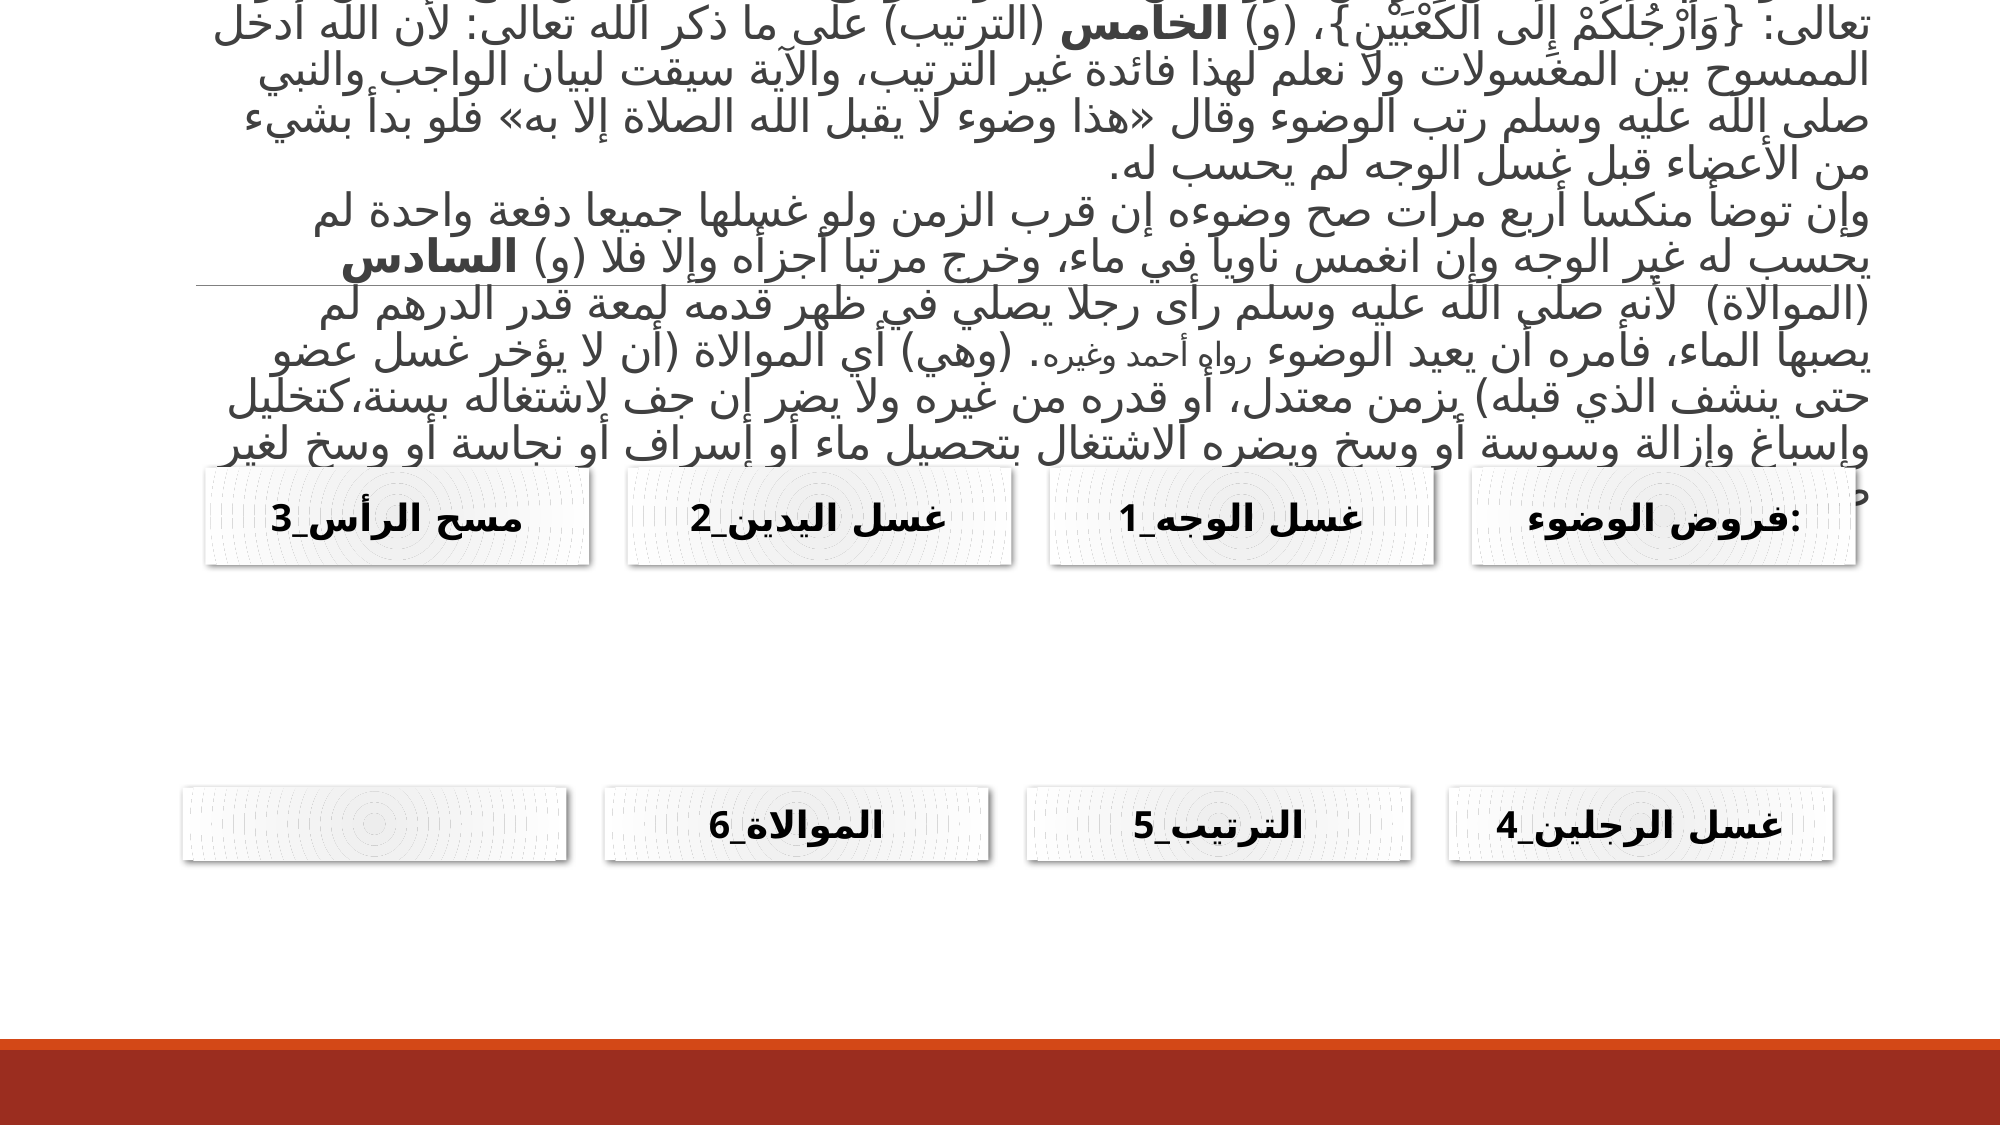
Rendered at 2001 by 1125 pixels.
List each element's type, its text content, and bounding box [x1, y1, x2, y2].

title (فروضه ستة) أحدها (غسل الوجه) لقوله تعالى: {فَاغْسِلُوا وُجُوهَكُمْ} (والفم والأنف منه) أي من الوجه لدخولهما في حده فلا تسقط المضمضة ولا الاستنشاق في وضوء ولا غسل لا عمدا ولا سهوا ، (و) الثاني (غسل اليدين) مع المرفقين لقوله تعالى: {وَأَيْدِيَكُمْ إِلَى الْمَرَافِقِ}، (و) الثالث (مسح الرأس) كله (ومنه الأذنان) لقوله تعالى: {وَامْسَحُوا بِرُءُوسِكُمْ} وقوله صلى الله عليه وسلم «الأذنان من الرأس» رواه ابن ماجه. (و) الرابع (غسل الرجلين) مع الكعبين لقوله تعالى: {وَأَرْجُلَكُمْ إِلَى الْكَعْبَيْنِ}، (و) الخامس (الترتيب) على ما ذكر الله تعالى: لأن الله أدخل الممسوح بين المغسولات ولا نعلم لهذا فائدة غير الترتيب، والآية سيقت لبيان الواجب والنبي صلى الله عليه وسلم رتب الوضوء وقال «هذا وضوء لا يقبل الله الصلاة إلا به» فلو بدأ بشيء من الأعضاء قبل غسل الوجه لم يحسب له. وإن توضأ منكسا أربع مرات صح وضوءه إن قرب الزمن ولو غسلها جميعا دفعة واحدة لم يحسب له غير الوجه وإن انغمس ناويا في ماء، وخرج مرتبا أجزأه وإلا فلا (و) السادس (الموالاة) لأنه صلى الله عليه وسلم رأى رجلا يصلي في ظهر قدمه لمعة قدر الدرهم لم يصبها الماء، فأمره أن يعيد الوضوء رواه أحمد وغيره. (وهي) أي الموالاة (أن لا يؤخر غسل عضو حتى ينشف الذي قبله) بزمن معتدل، أو قدره من غيره ولا يضر إن جف لاشتغاله بسنة،كتخليل وإسباغ وإزالة وسوسة أو وسخ ويضره الاشتغال بتحصيل ماء أو إسراف أو نجاسة أو وسخ لغير طهارة. [197, 23, 1888, 524]
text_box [204, 467, 1857, 818]
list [182, 787, 1834, 1049]
